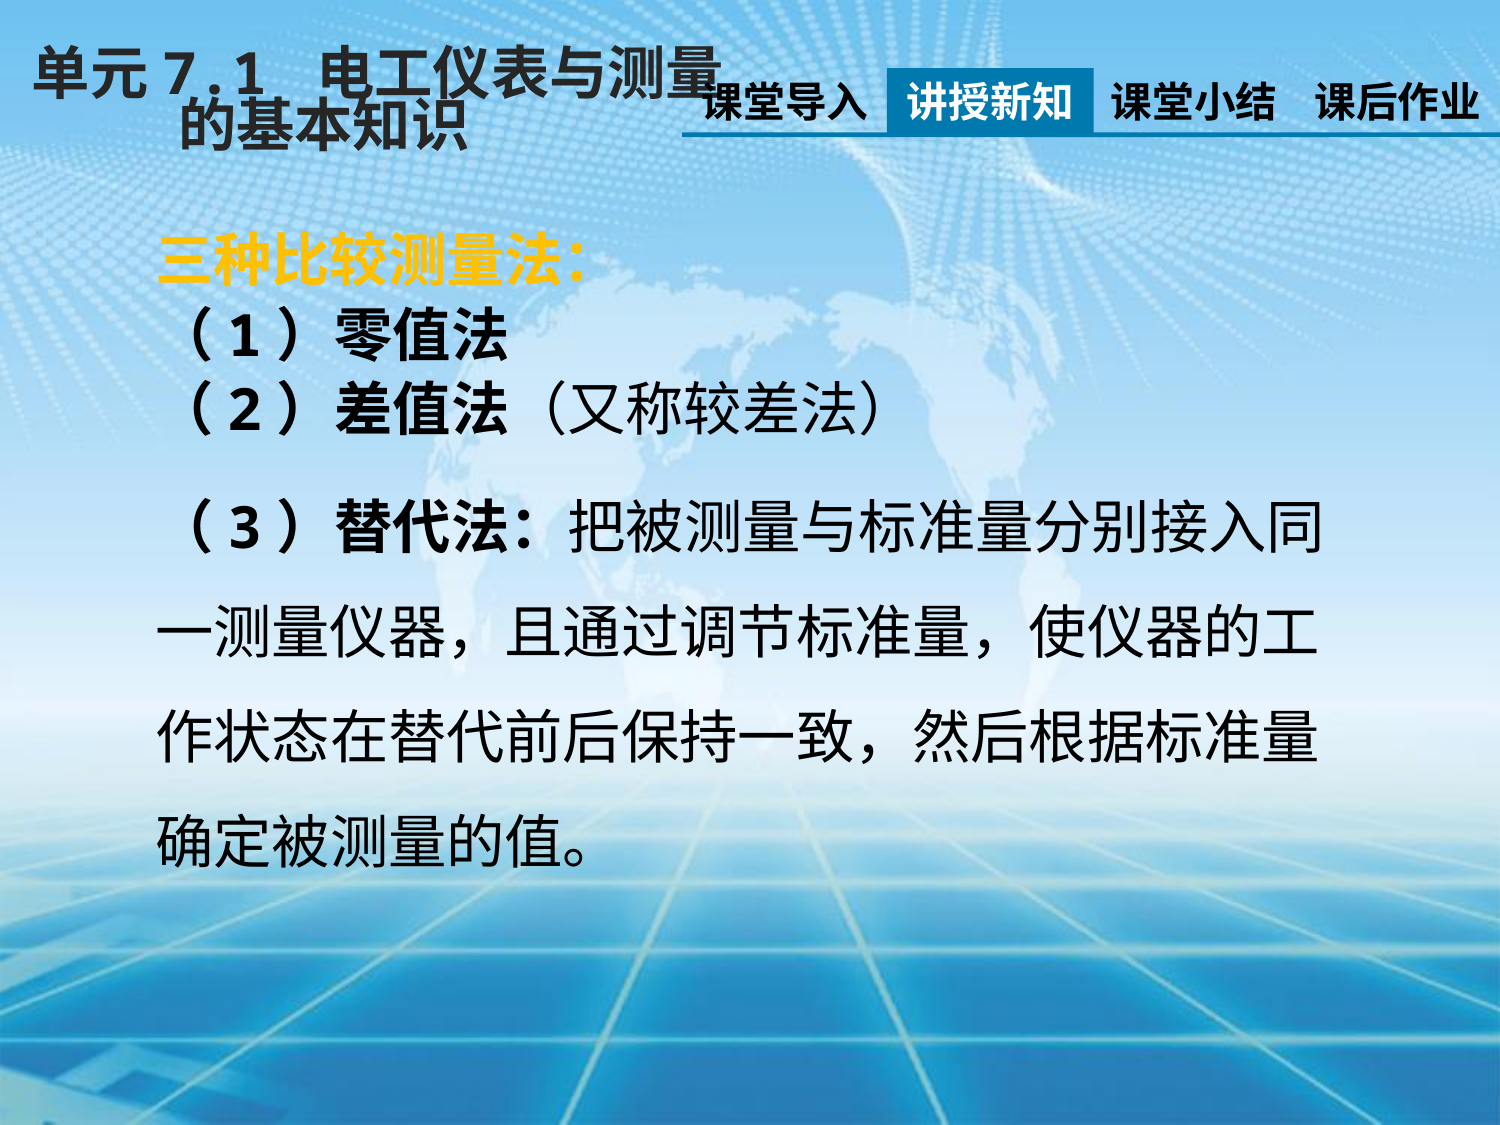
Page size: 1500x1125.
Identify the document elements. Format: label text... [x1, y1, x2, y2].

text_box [16, 46, 1500, 168]
picture [0, 0, 1500, 1125]
text_box 三种比较测量法： （1）零值法 （2）差值法（又称较差法） （3）替代法：把被测量与标准量分别接入同一测量仪器，且通过调节标准量，使仪器的工作状态在替代前后保持一致，然后根据标准量确定被测量的值。 [140, 223, 1360, 783]
